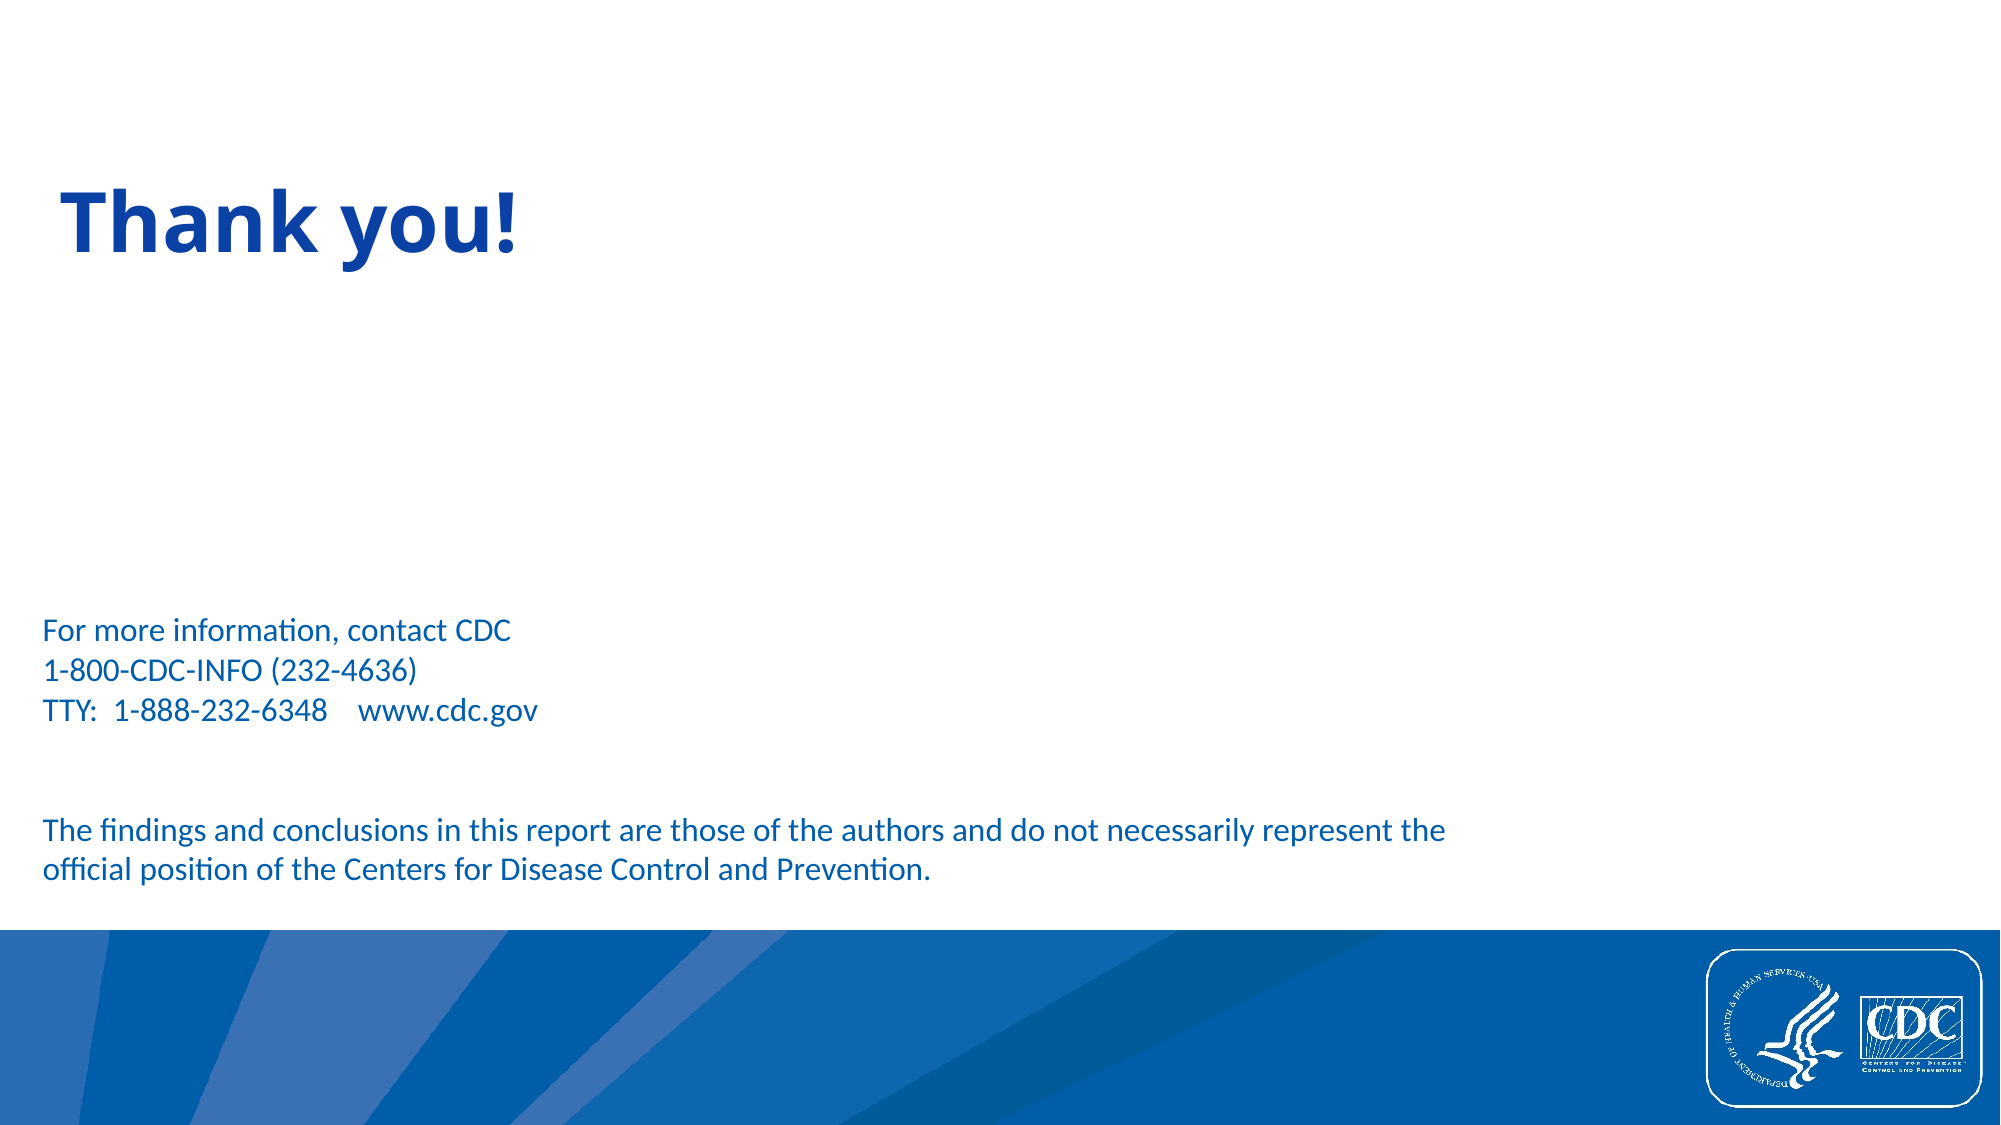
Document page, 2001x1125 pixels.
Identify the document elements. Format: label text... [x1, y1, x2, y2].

title Thank you! [44, 161, 1302, 365]
picture [0, 930, 2000, 1125]
